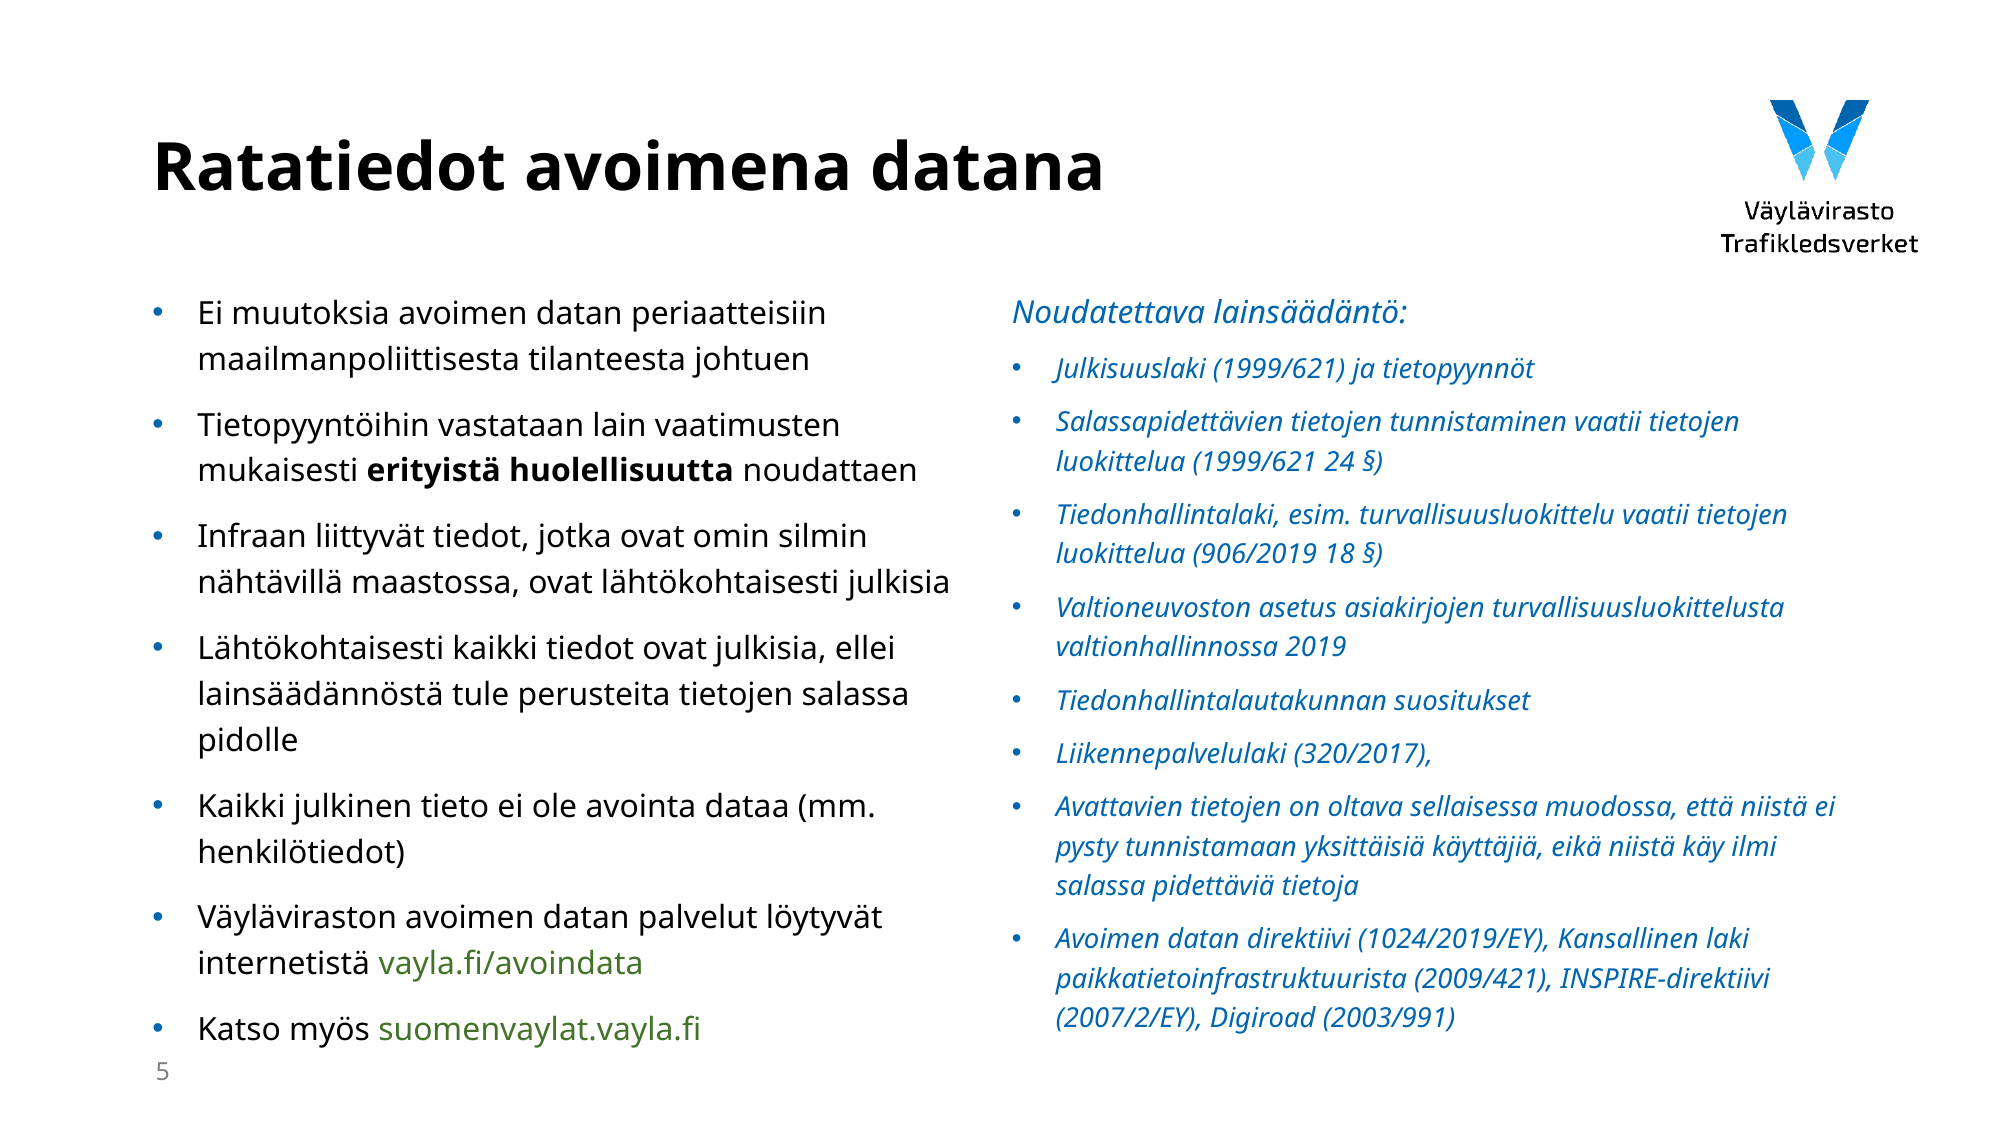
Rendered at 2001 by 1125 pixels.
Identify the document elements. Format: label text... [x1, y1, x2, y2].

list Noudatettava lainsäädäntö: Julkisuuslaki (1999/621) ja tietopyynnöt Salassapidettävien tietojen tunnistaminen vaatii tietojen luokittelua (1999/621 24 §) Tiedonhallintalaki, esim. turvallisuusluokittelu vaatii tietojen luokittelua (906/2019 18 §) Valtioneuvoston asetus asiakirjojen turvallisuusluokittelusta valtionhallinnossa 2019 Tiedonhallintalautakunnan suositukset Liikennepalvelulaki (320/2017), Avattavien tietojen on oltava sellaisessa muodossa, että niistä ei pysty tunnistamaan yksittäisiä käyttäjiä, eikä niistä käy ilmi salassa pidettäviä tietoja Avoimen datan direktiivi (1024/2019/EY), Kansallinen laki paikkatietoinfrastruktuurista (2009/421), INSPIRE-direktiivi (2007/2/EY), Digiroad (2003/991) [996, 277, 1888, 1043]
list Ei muutoksia avoimen datan periaatteisiin maailmanpoliittisesta tilanteesta johtuen Tietopyyntöihin vastataan lain vaatimusten mukaisesti erityistä huolellisuutta noudattaen Infraan liittyvät tiedot, jotka ovat omin silmin nähtävillä maastossa, ovat lähtökohtaisesti julkisia Lähtökohtaisesti kaikki tiedot ovat julkisia, ellei lainsäädännöstä tule perusteita tietojen salassa pidolle Kaikki julkinen tieto ei ole avointa dataa (mm. henkilötiedot) Väyläviraston avoimen datan palvelut löytyvät internetistä vayla.fi/avoindata Katso myös suomenvaylat.vayla.fi [137, 277, 969, 1066]
title Ratatiedot avoimena datana [137, 59, 1555, 278]
slide_number 5 [140, 1042, 233, 1103]
picture [1682, 62, 1958, 292]
